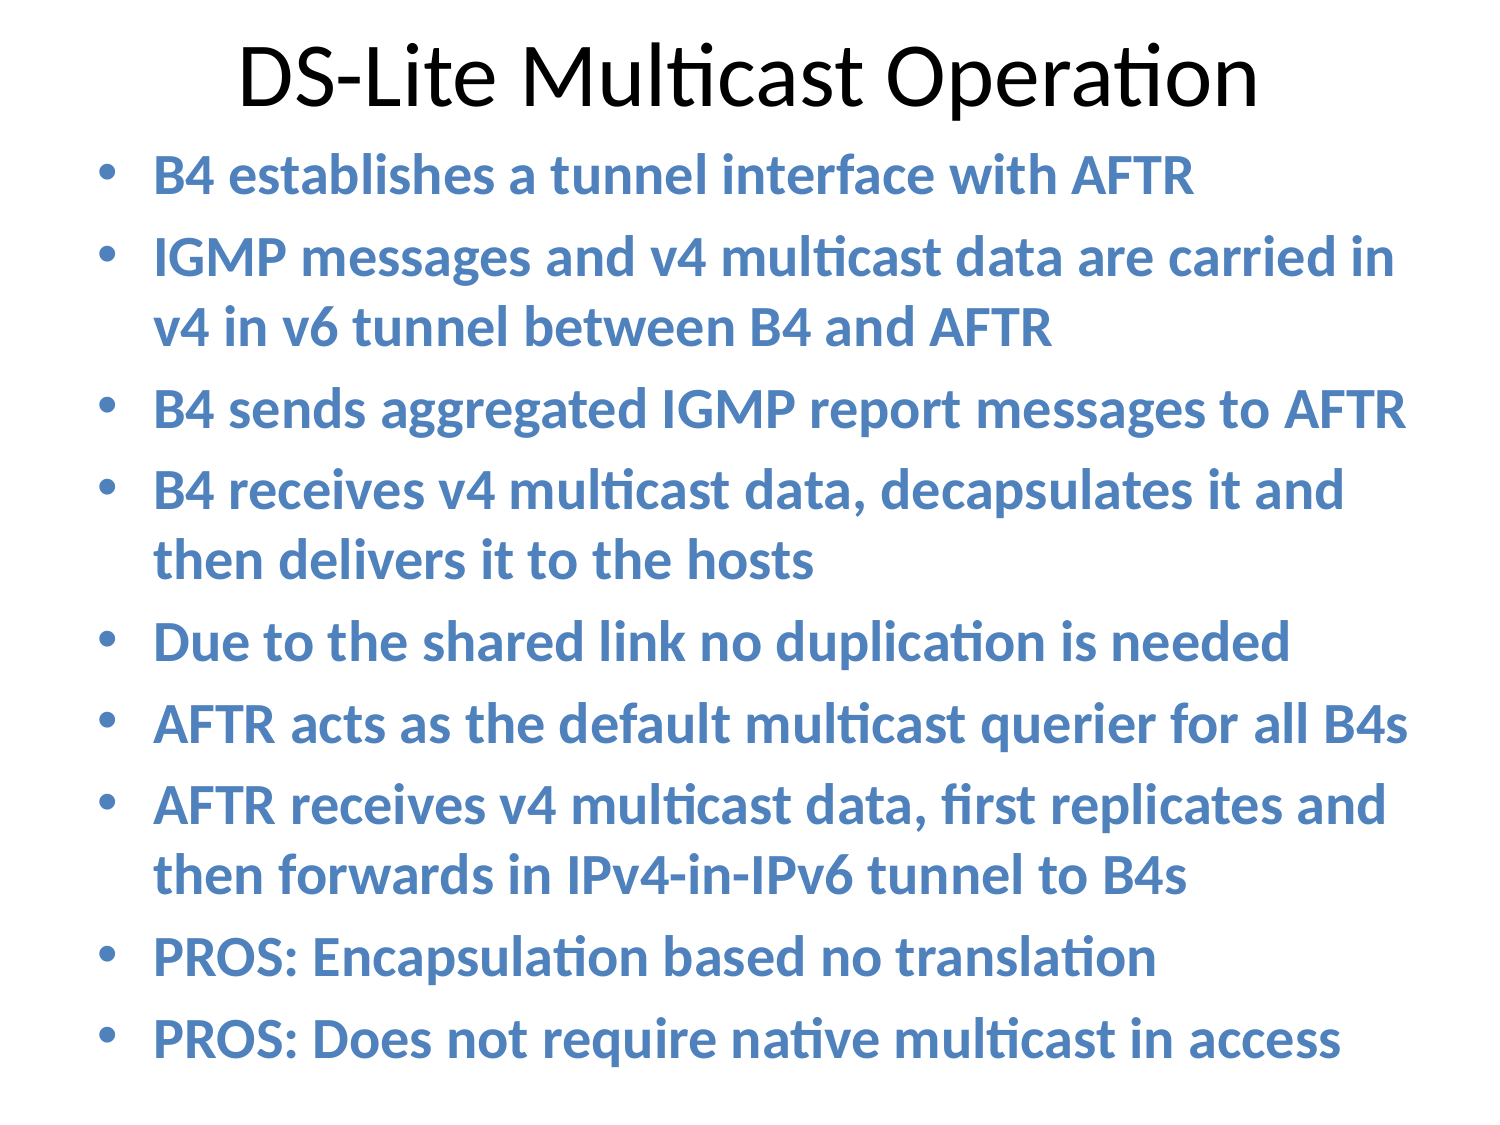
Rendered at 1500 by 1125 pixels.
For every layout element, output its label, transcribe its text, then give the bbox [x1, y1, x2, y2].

list B4 establishes a tunnel interface with AFTR IGMP messages and v4 multicast data are carried in v4 in v6 tunnel between B4 and AFTR B4 sends aggregated IGMP report messages to AFTR B4 receives v4 multicast data, decapsulates it and then delivers it to the hosts Due to the shared link no duplication is needed AFTR acts as the default multicast querier for all B4s AFTR receives v4 multicast data, first replicates and then forwards in IPv4-in-IPv6 tunnel to B4s PROS: Encapsulation based no translation PROS: Does not require native multicast in access [81, 128, 1433, 1009]
title DS-Lite Multicast Operation [74, 0, 1426, 165]
